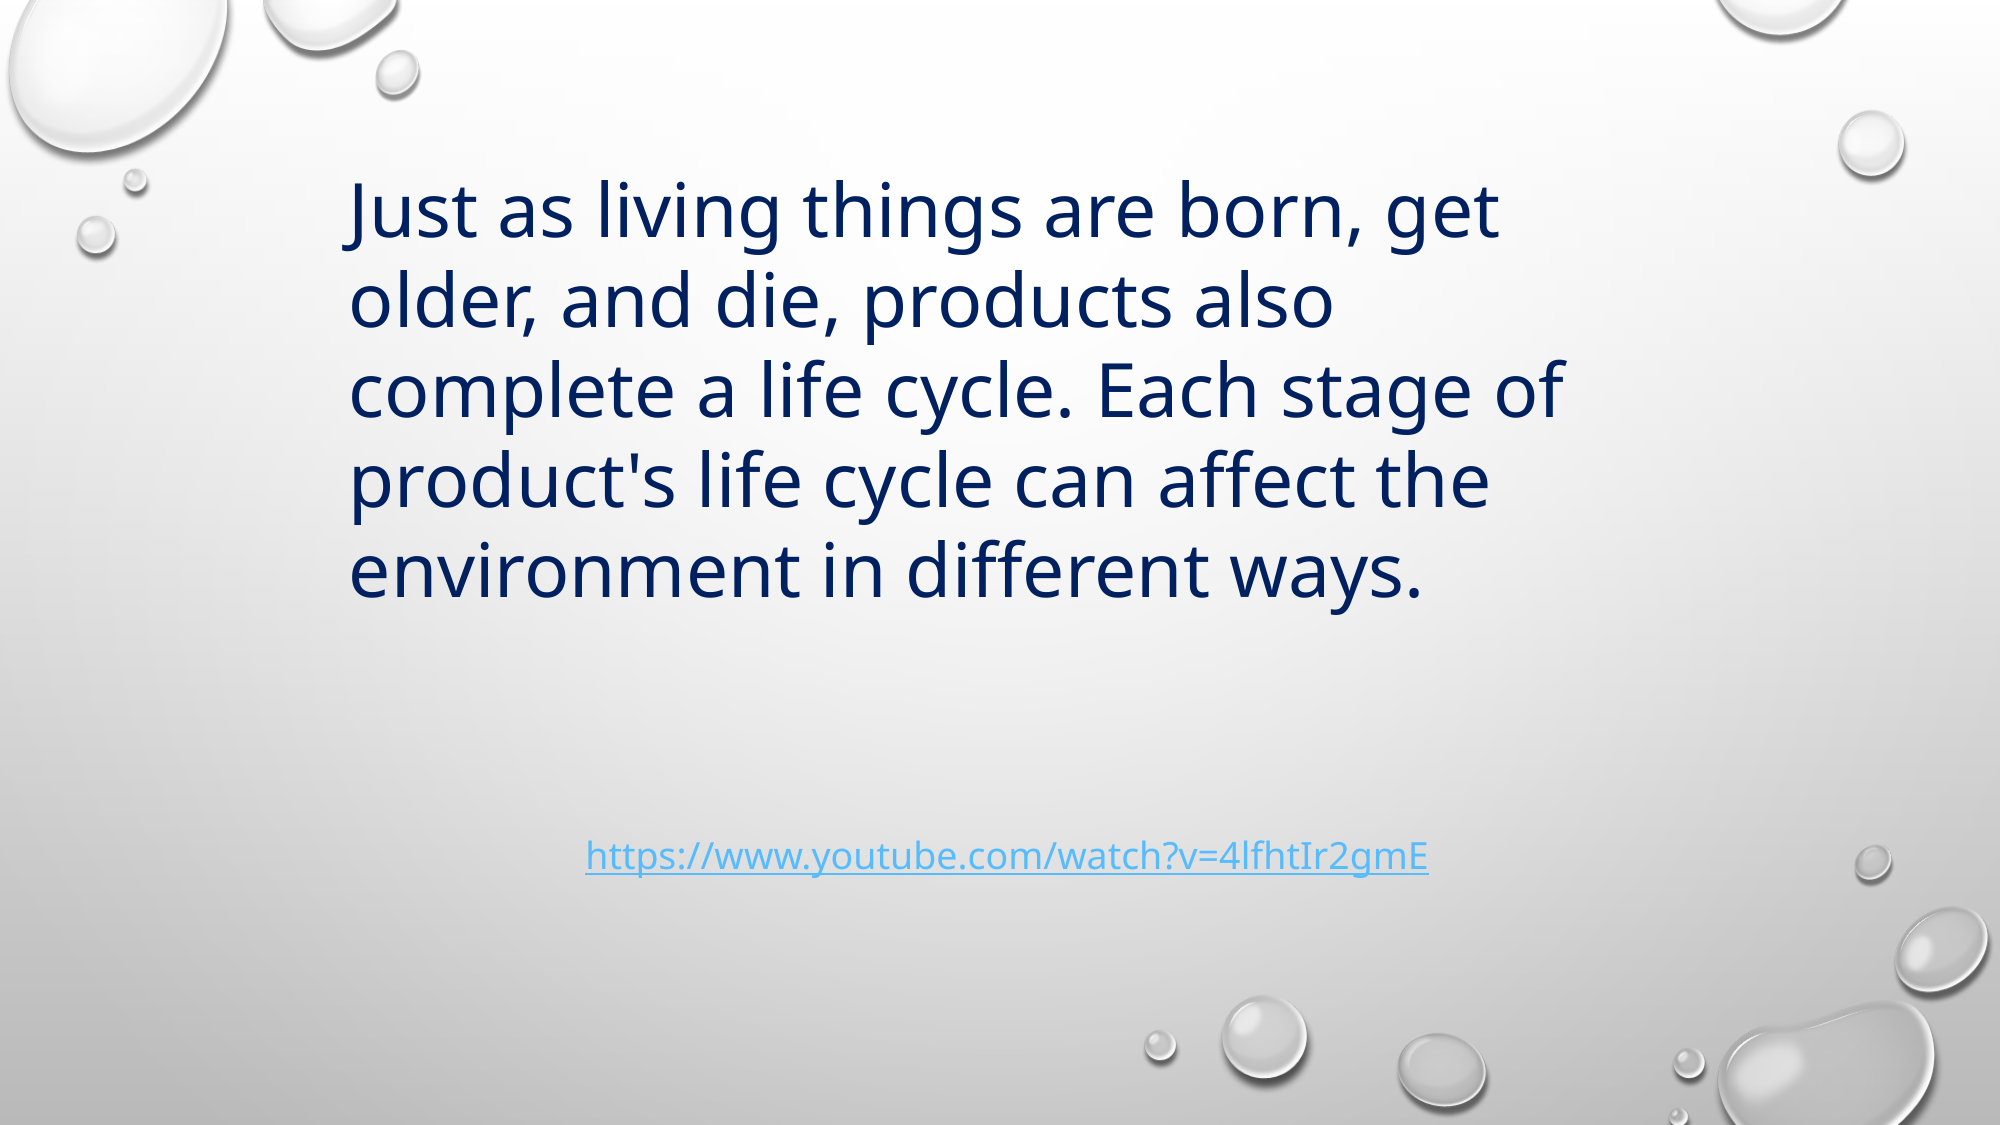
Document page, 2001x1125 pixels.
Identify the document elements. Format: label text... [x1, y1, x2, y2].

picture [0, 0, 2000, 1125]
text_box Just as living things are born, get older, and die, products also complete a life cycle. Each stage of product's life cycle can affect the environment in different ways. [333, 154, 1607, 620]
text_box https://www.youtube.com/watch?v=4lfhtIr2gmE [570, 824, 1444, 891]
